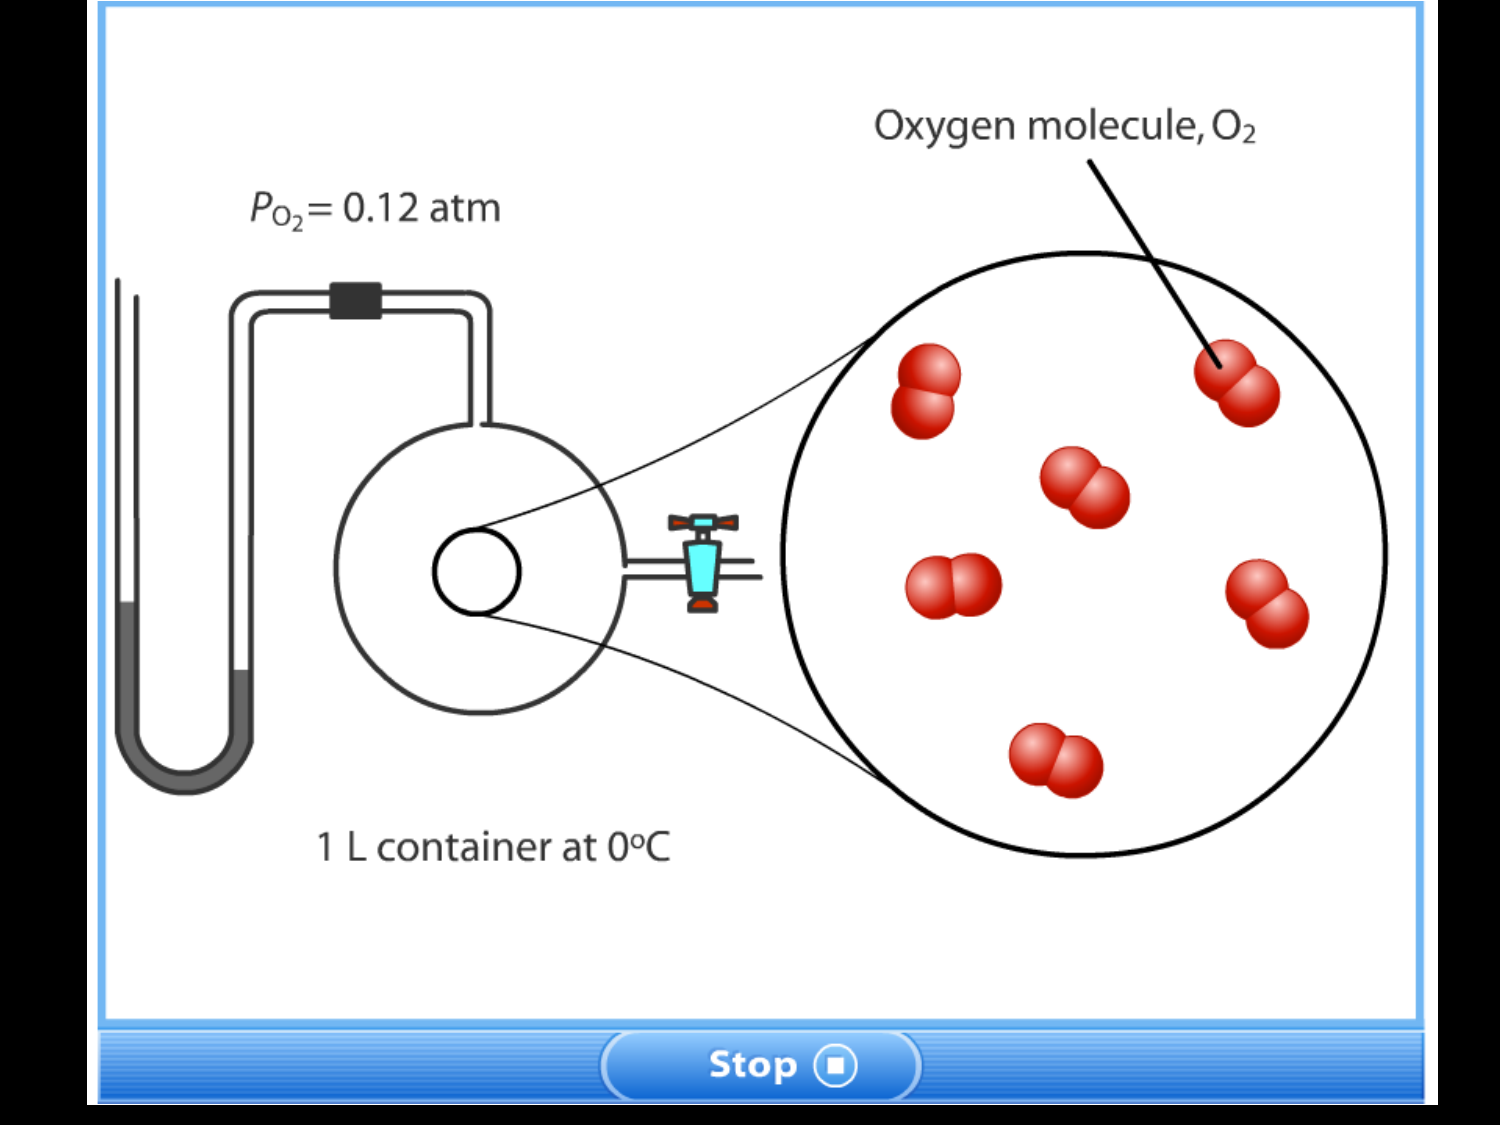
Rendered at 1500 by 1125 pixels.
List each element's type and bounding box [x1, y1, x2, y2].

picture [88, 1, 1437, 1104]
